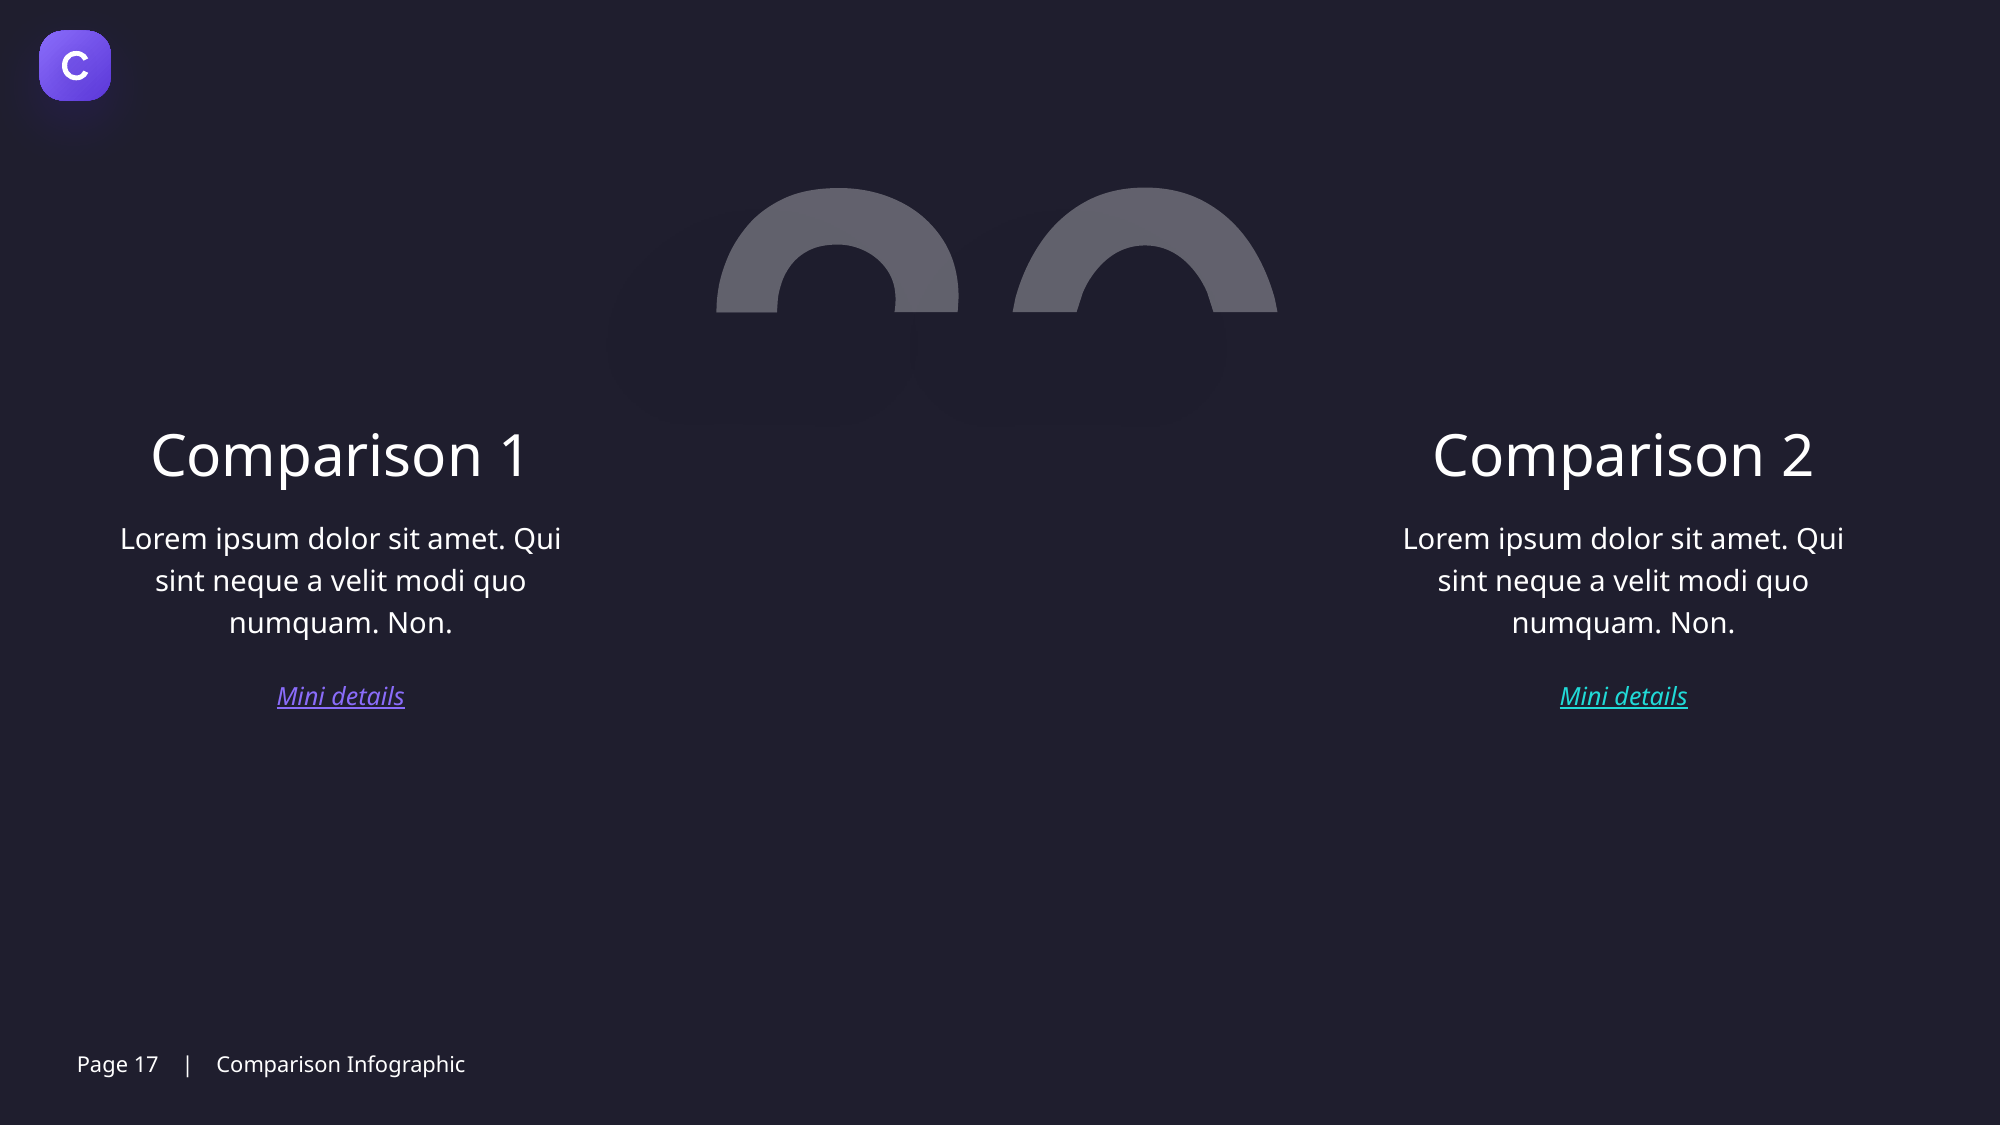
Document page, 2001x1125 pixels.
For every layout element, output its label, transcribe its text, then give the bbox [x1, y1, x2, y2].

text_box Lorem ipsum dolor sit amet. Qui sint neque a velit modi quo numquam. Non. [98, 505, 583, 647]
text_box Lorem ipsum dolor sit amet. Qui sint neque a velit modi quo numquam. Non. [1381, 505, 1866, 647]
text_box Mini details [1381, 666, 1866, 718]
text_box Comparison 2 [1381, 410, 1866, 496]
picture [716, 0, 1284, 938]
text_box Comparison 1 [98, 410, 583, 496]
text_box Mini details [98, 666, 583, 718]
